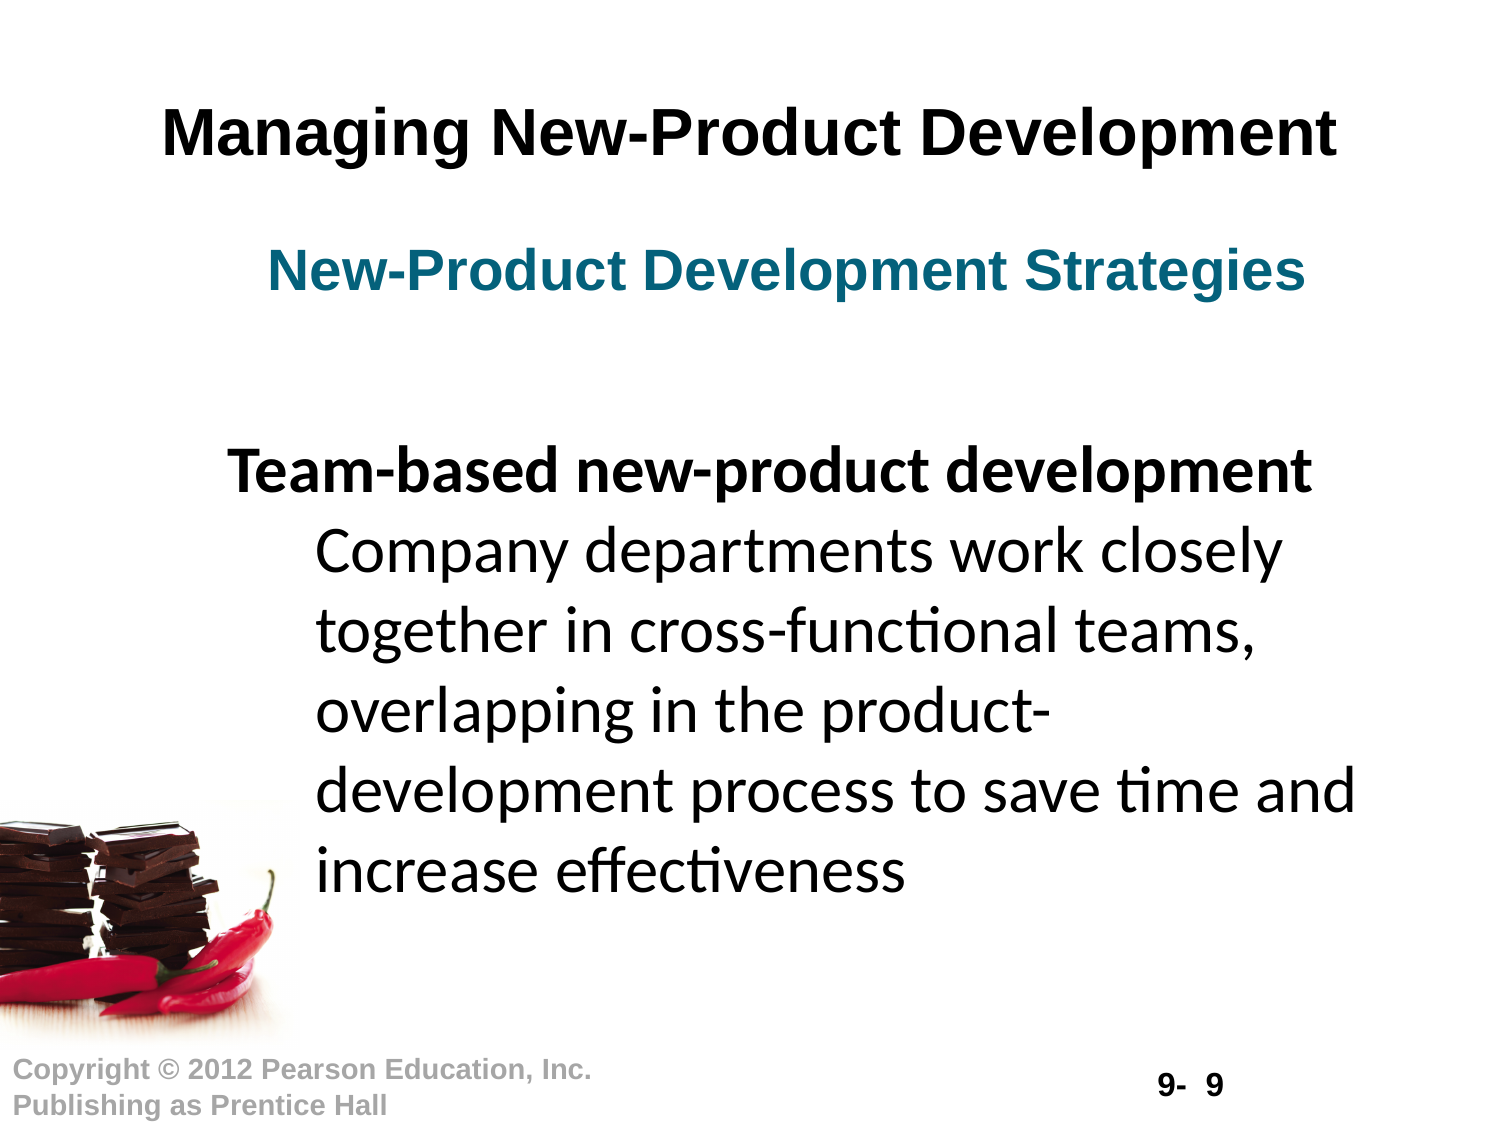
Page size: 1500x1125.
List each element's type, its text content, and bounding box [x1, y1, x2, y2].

list New-Product Development Strategies [199, 224, 1376, 288]
list Team-based new-product development Company departments work closely together in cross-functional teams, overlapping in the product-development process to save time and increase effectiveness [212, 324, 1388, 1001]
title Managing New-Product Development [112, 37, 1388, 226]
picture [0, 800, 300, 1050]
